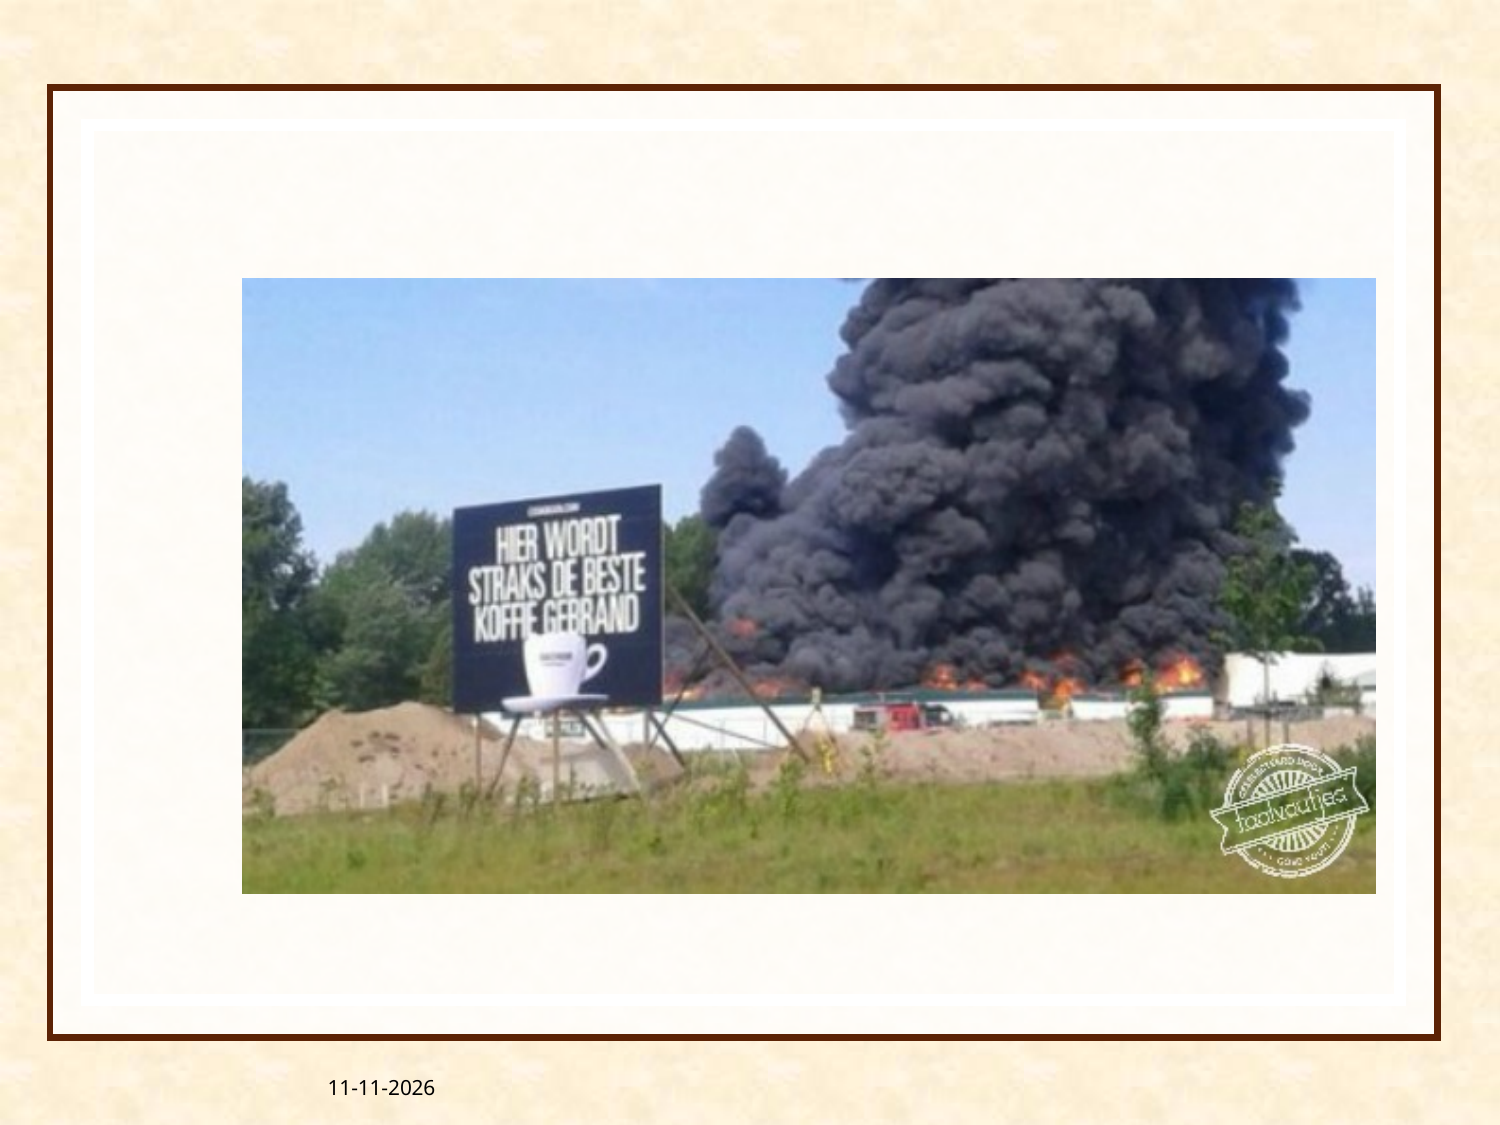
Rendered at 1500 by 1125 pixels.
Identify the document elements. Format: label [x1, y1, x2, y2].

slide_number [312, 1052, 575, 1125]
picture [0, 0, 1500, 1125]
